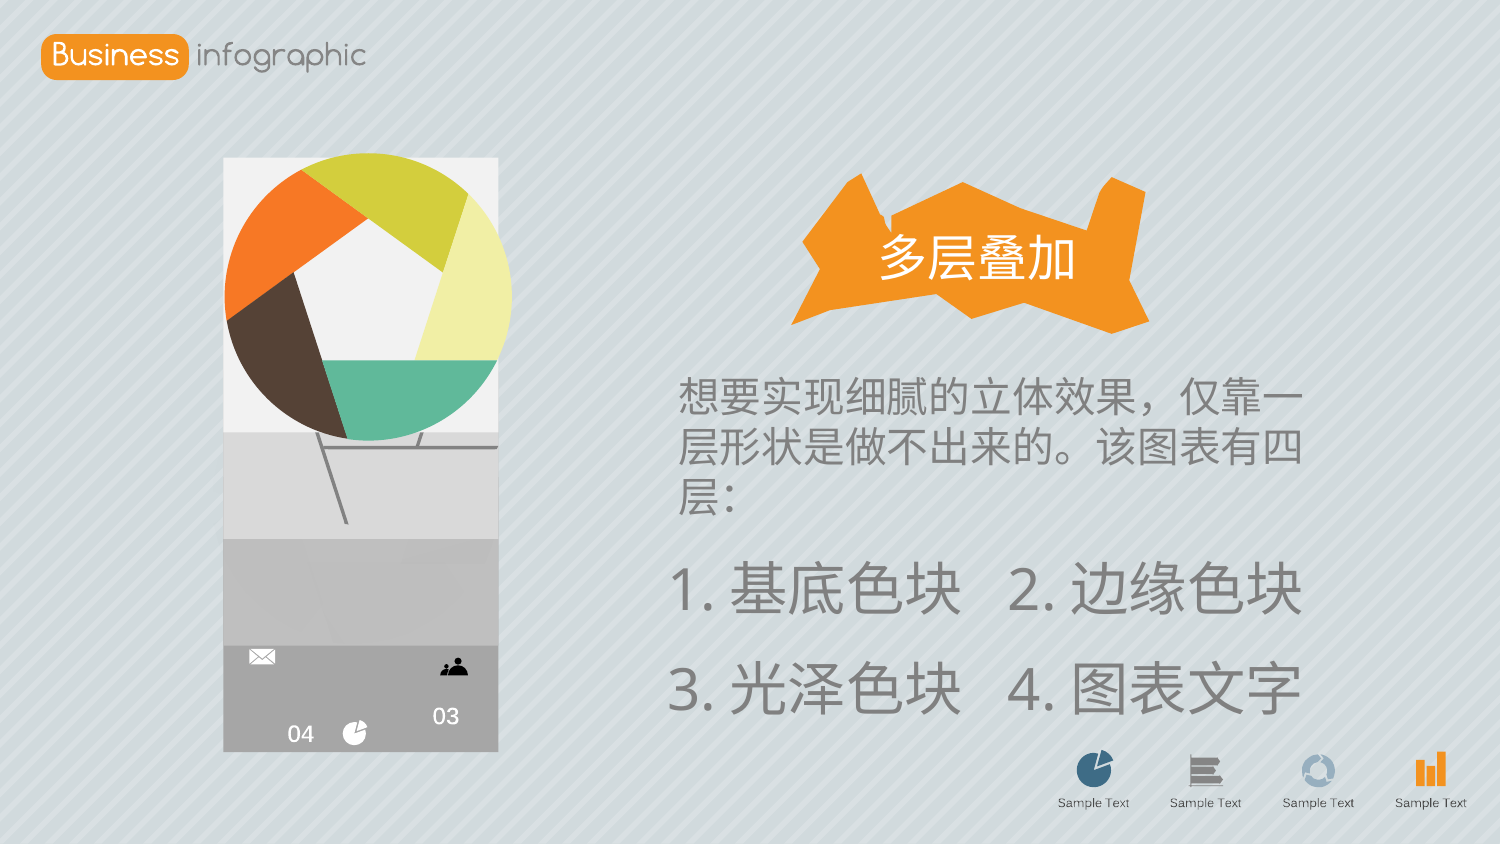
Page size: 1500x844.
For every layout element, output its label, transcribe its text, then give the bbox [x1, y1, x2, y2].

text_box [224, 152, 513, 441]
text_box [221, 667, 500, 754]
text_box 3.光泽色块 [574, 644, 915, 730]
text_box 2.边缘色块 [915, 545, 1321, 630]
text_box 想要实现细腻的立体效果，仅靠一层形状是做不出来的。该图表有四层： [588, 363, 1330, 529]
text_box 4.图表文字 [915, 644, 1321, 730]
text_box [208, 343, 515, 660]
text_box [739, 173, 1217, 335]
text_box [227, 449, 499, 525]
text_box 1.基底色块 [574, 545, 915, 630]
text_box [232, 667, 485, 746]
